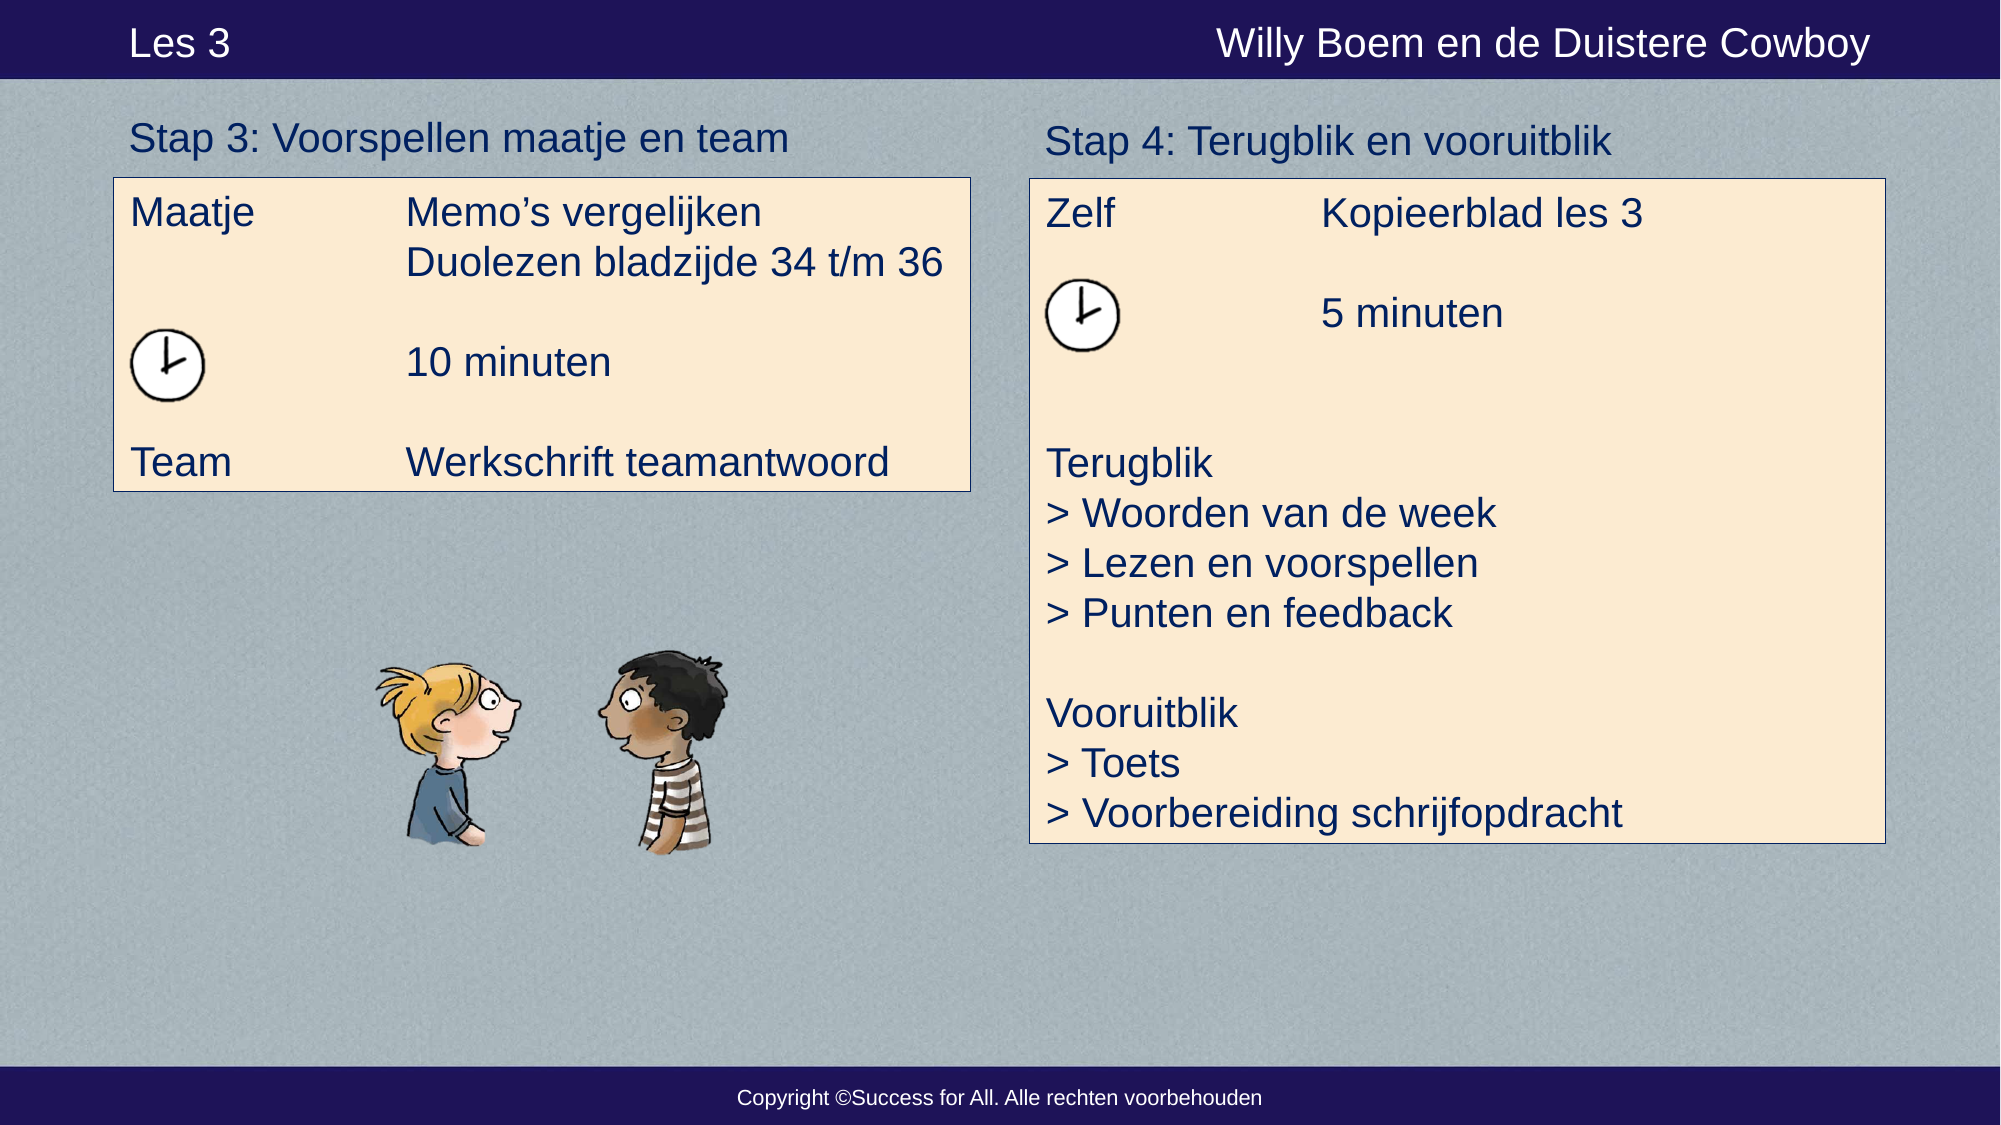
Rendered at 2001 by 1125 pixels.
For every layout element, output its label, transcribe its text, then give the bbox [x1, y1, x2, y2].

text_box Zelf Kopieerblad les 3 5 minuten Terugblik > Woorden van de week > Lezen en voorspellen > Punten en feedback Vooruitblik > Toets > Voorbereiding schrijfopdracht [1029, 178, 1886, 844]
text_box Willy Boem en de Duistere Cowboy [999, 8, 1886, 73]
text_box Maatje Memo’s vergelijken Duolezen bladzijde 34 t/m 36 10 minuten Team Werkschrift teamantwoord [113, 177, 971, 492]
text_box Les 3 [114, 8, 354, 73]
picture [0, 0, 2001, 1125]
text_box Stap 4: Terugblik en vooruitblik [1029, 106, 1822, 171]
text_box Copyright ©Success for All. Alle rechten voorbehouden [0, 1076, 2000, 1125]
text_box Stap 3: Voorspellen maatje en team [114, 103, 907, 169]
